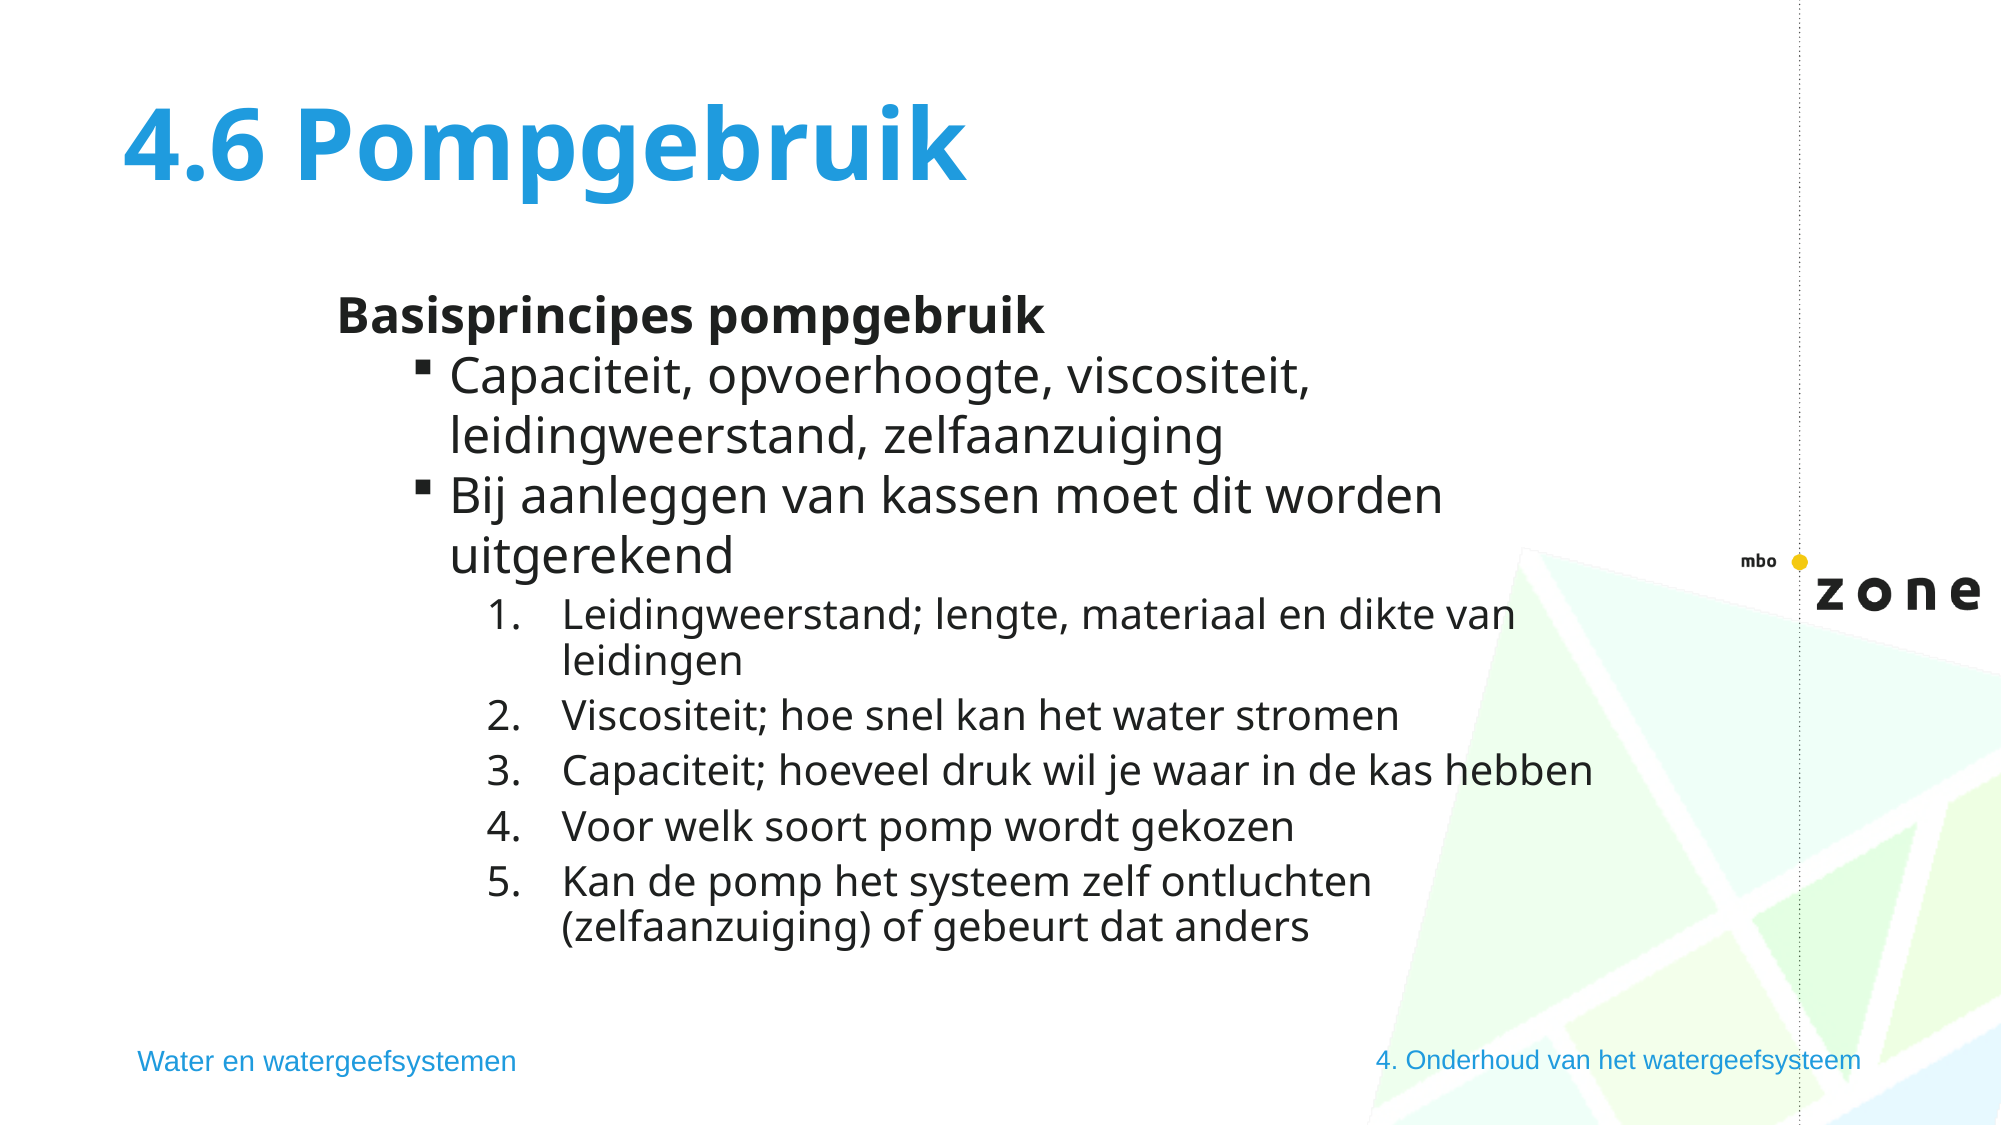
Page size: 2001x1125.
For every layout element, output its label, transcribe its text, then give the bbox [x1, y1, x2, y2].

title 4.6 Pompgebruik [124, 94, 1607, 272]
picture [1596, 0, 2001, 1125]
list Basisprincipes pompgebruik Capaciteit, opvoerhoogte, viscositeit, leidingweerstand, zelfaanzuiging Bij aanleggen van kassen moet dit worden uitgerekend Leidingweerstand; lengte, materiaal en dikte van leidingen Viscositeit; hoe snel kan het water stromen Capaciteit; hoeveel druk wil je waar in de kas hebben Voor welk soort pomp wordt gekozen Kan de pomp het systeem zelf ontluchten (zelfaanzuiging) of gebeurt dat anders [336, 283, 1607, 998]
list 4. Onderhoud van het watergeefsysteem [1334, 1042, 1863, 1103]
list Water en watergeefsystemen [137, 1042, 639, 1103]
